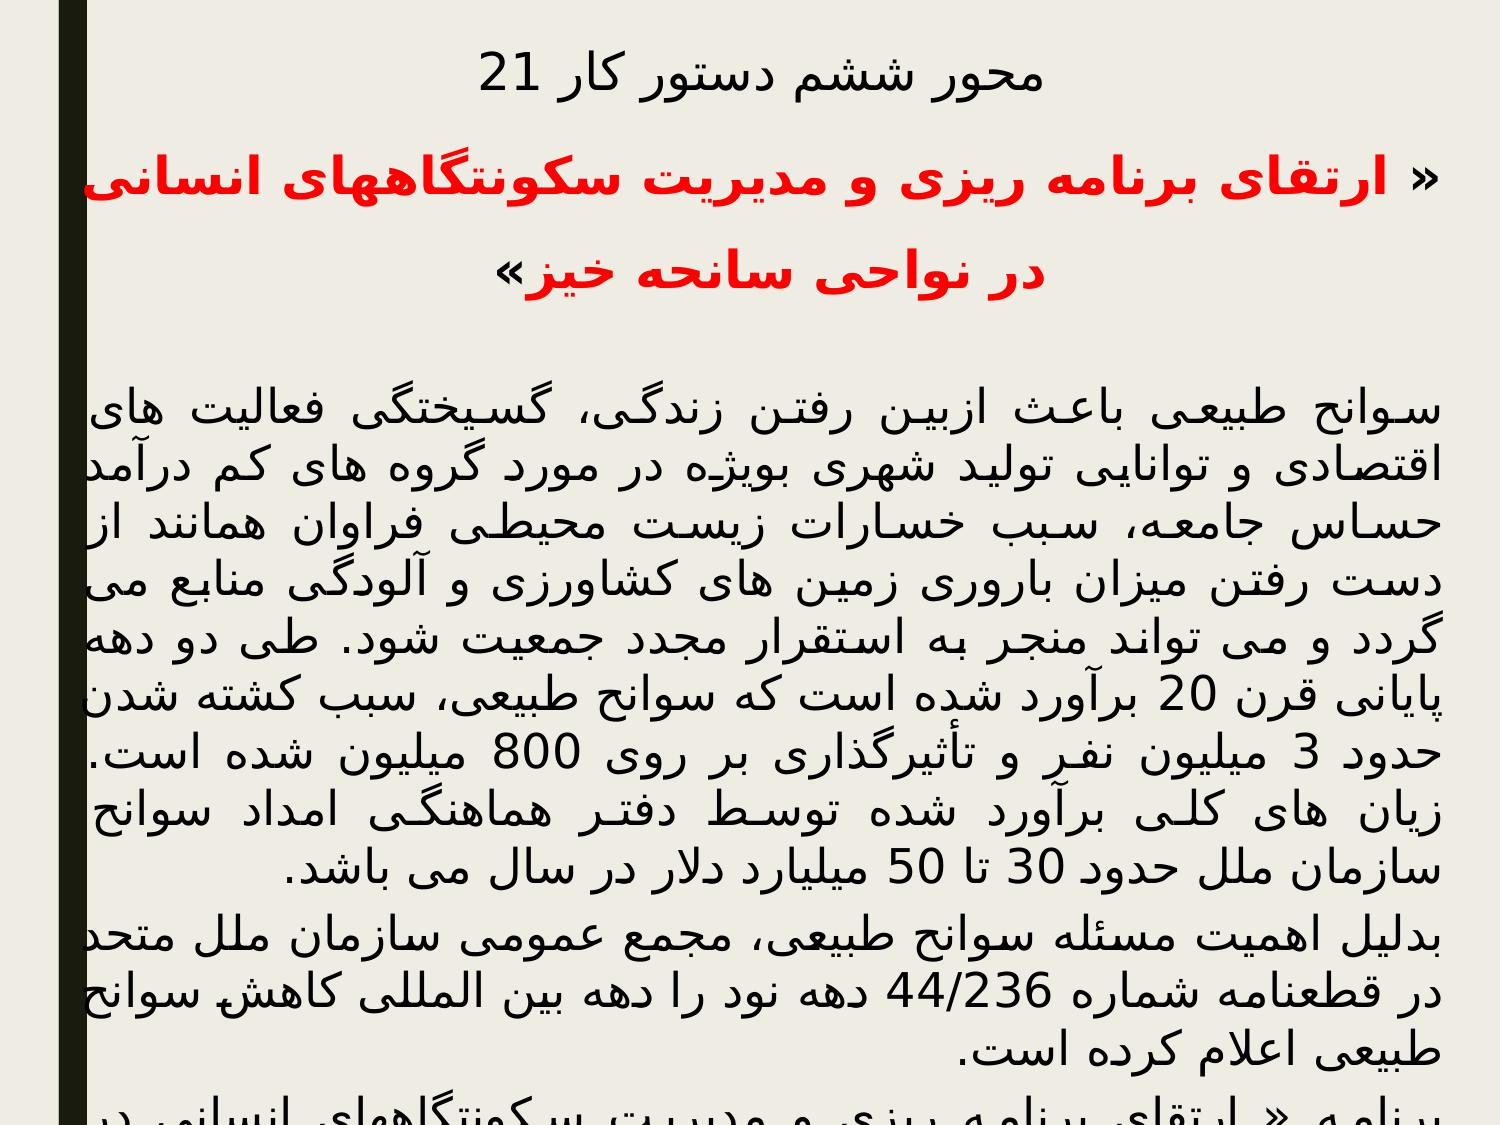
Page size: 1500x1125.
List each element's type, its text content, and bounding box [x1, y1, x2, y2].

text_box محور ششم دستور کار 21 « ارتقای برنامه ریزی و مدیریت سکونتگاههای انسانی در نواحی سانحه خیز» سوانح طبیعی باعث ازبین رفتن زندگی، گسیختگی فعالیت های اقتصادی و توانایی تولید شهری بویژه در مورد گروه های کم درآمد حساس جامعه، سبب خسارات زیست محیطی فراوان همانند از دست رفتن میزان باروری زمین های کشاورزی و آلودگی منابع می گردد و می تواند منجر به استقرار مجدد جمعیت شود. طی دو دهه پایانی قرن 20 برآورد شده است که سوانح طبیعی، سبب کشته شدن حدود 3 میلیون نفر و تأثیرگذاری بر روی 800 میلیون شده است. زیان های کلی برآورد شده توسط دفتر هماهنگی امداد سوانح سازمان ملل حدود 30 تا 50 میلیارد دلار در سال می باشد. بدلیل اهمیت مسئله سوانح طبیعی، مجمع عمومی سازمان ملل متحد در قطعنامه شماره 44/236 دهه نود را دهه بین المللی کاهش سوانح طبیعی اعلام کرده است. برنامه « ارتقای برنامه ریزی و مدیریت سکونتگاههای انسانی در نواحی سانحه خیز» اهدافی چون قادر ساختن تمامی کشورها بویژه کشورهای سانحه خیز بر کاهش آثار منفی سوانح طبیعی و انسان ساخت بروی سکونتگاه های انسانی، اقتصاد ملی و محیط زیست را دنبال می کند. [64, 0, 1459, 1125]
